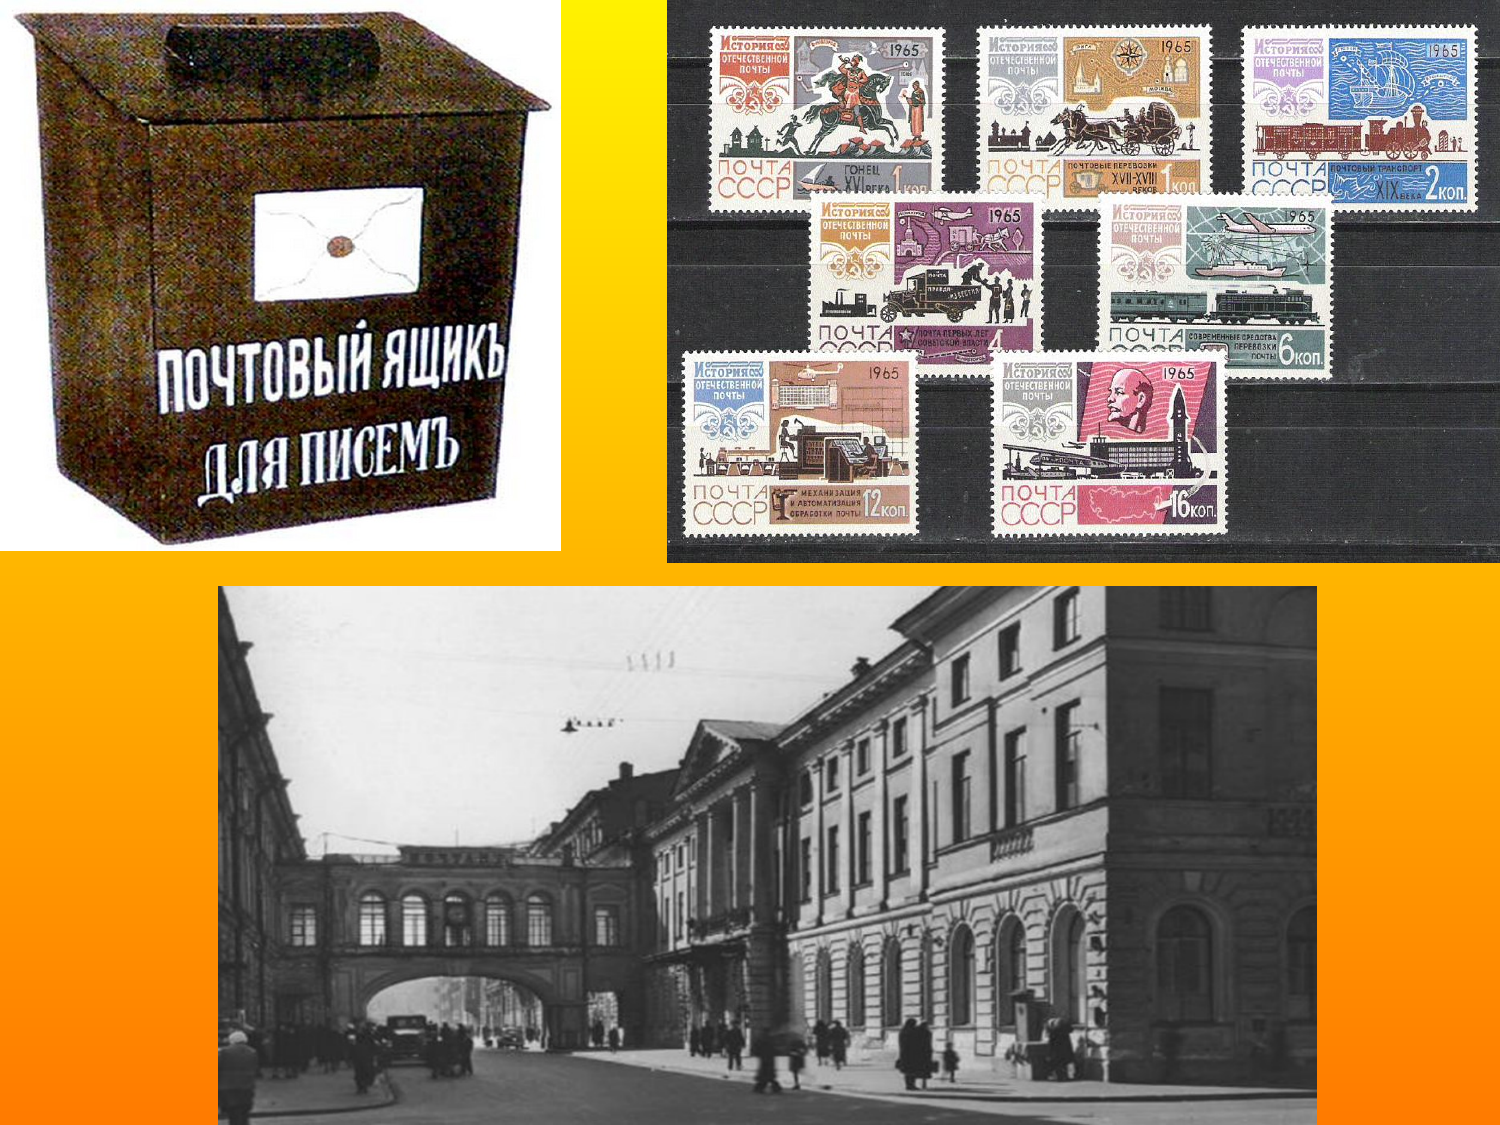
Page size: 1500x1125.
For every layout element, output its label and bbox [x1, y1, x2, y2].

picture [218, 585, 1318, 1125]
picture [666, 0, 1500, 563]
picture [0, 0, 562, 551]
